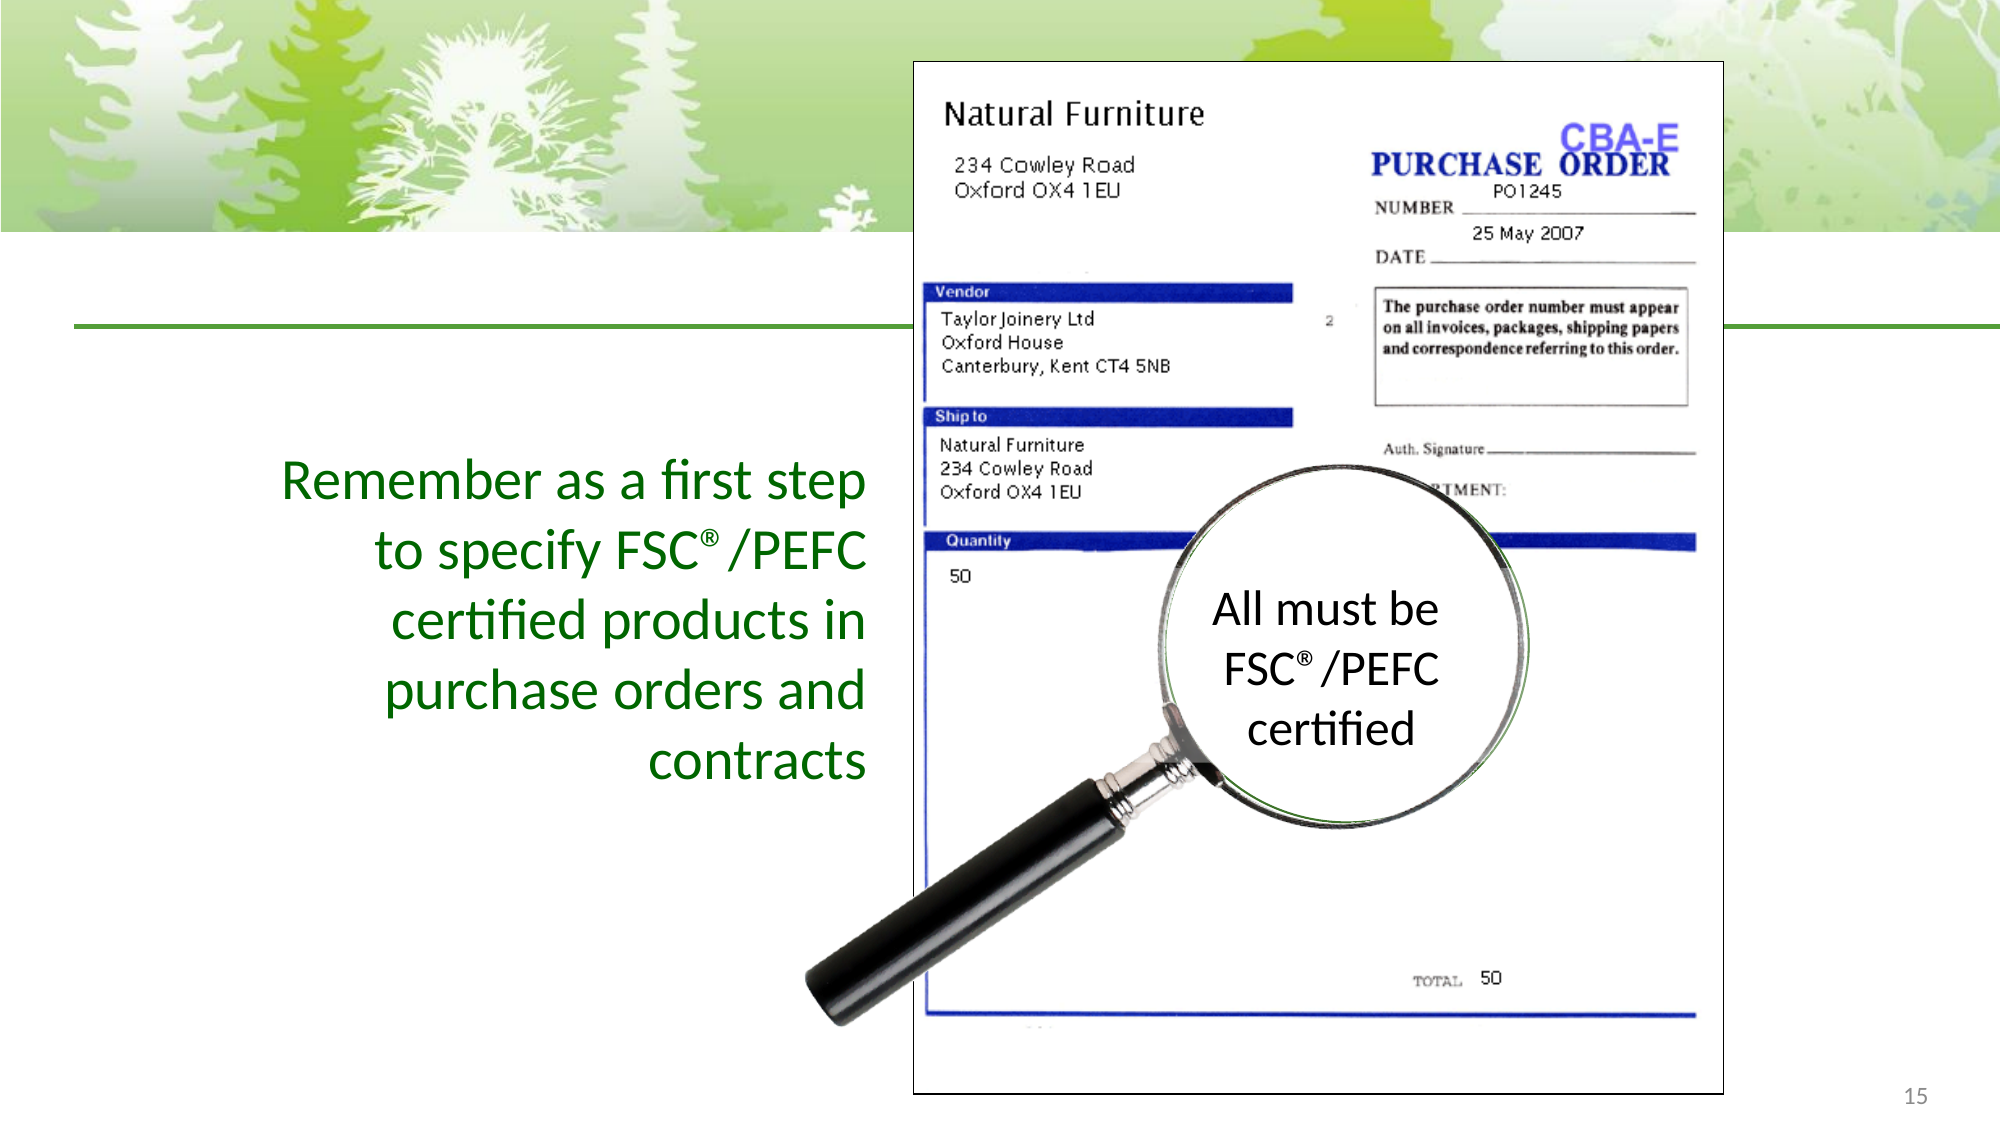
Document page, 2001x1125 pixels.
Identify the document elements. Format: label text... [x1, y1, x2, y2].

picture [781, 62, 1723, 1125]
picture [0, 0, 2000, 232]
slide_number 15 [1550, 1065, 1944, 1125]
text_box Remember as a first step to specify FSC®/PEFC certified products in purchase orders and contracts [258, 433, 781, 799]
